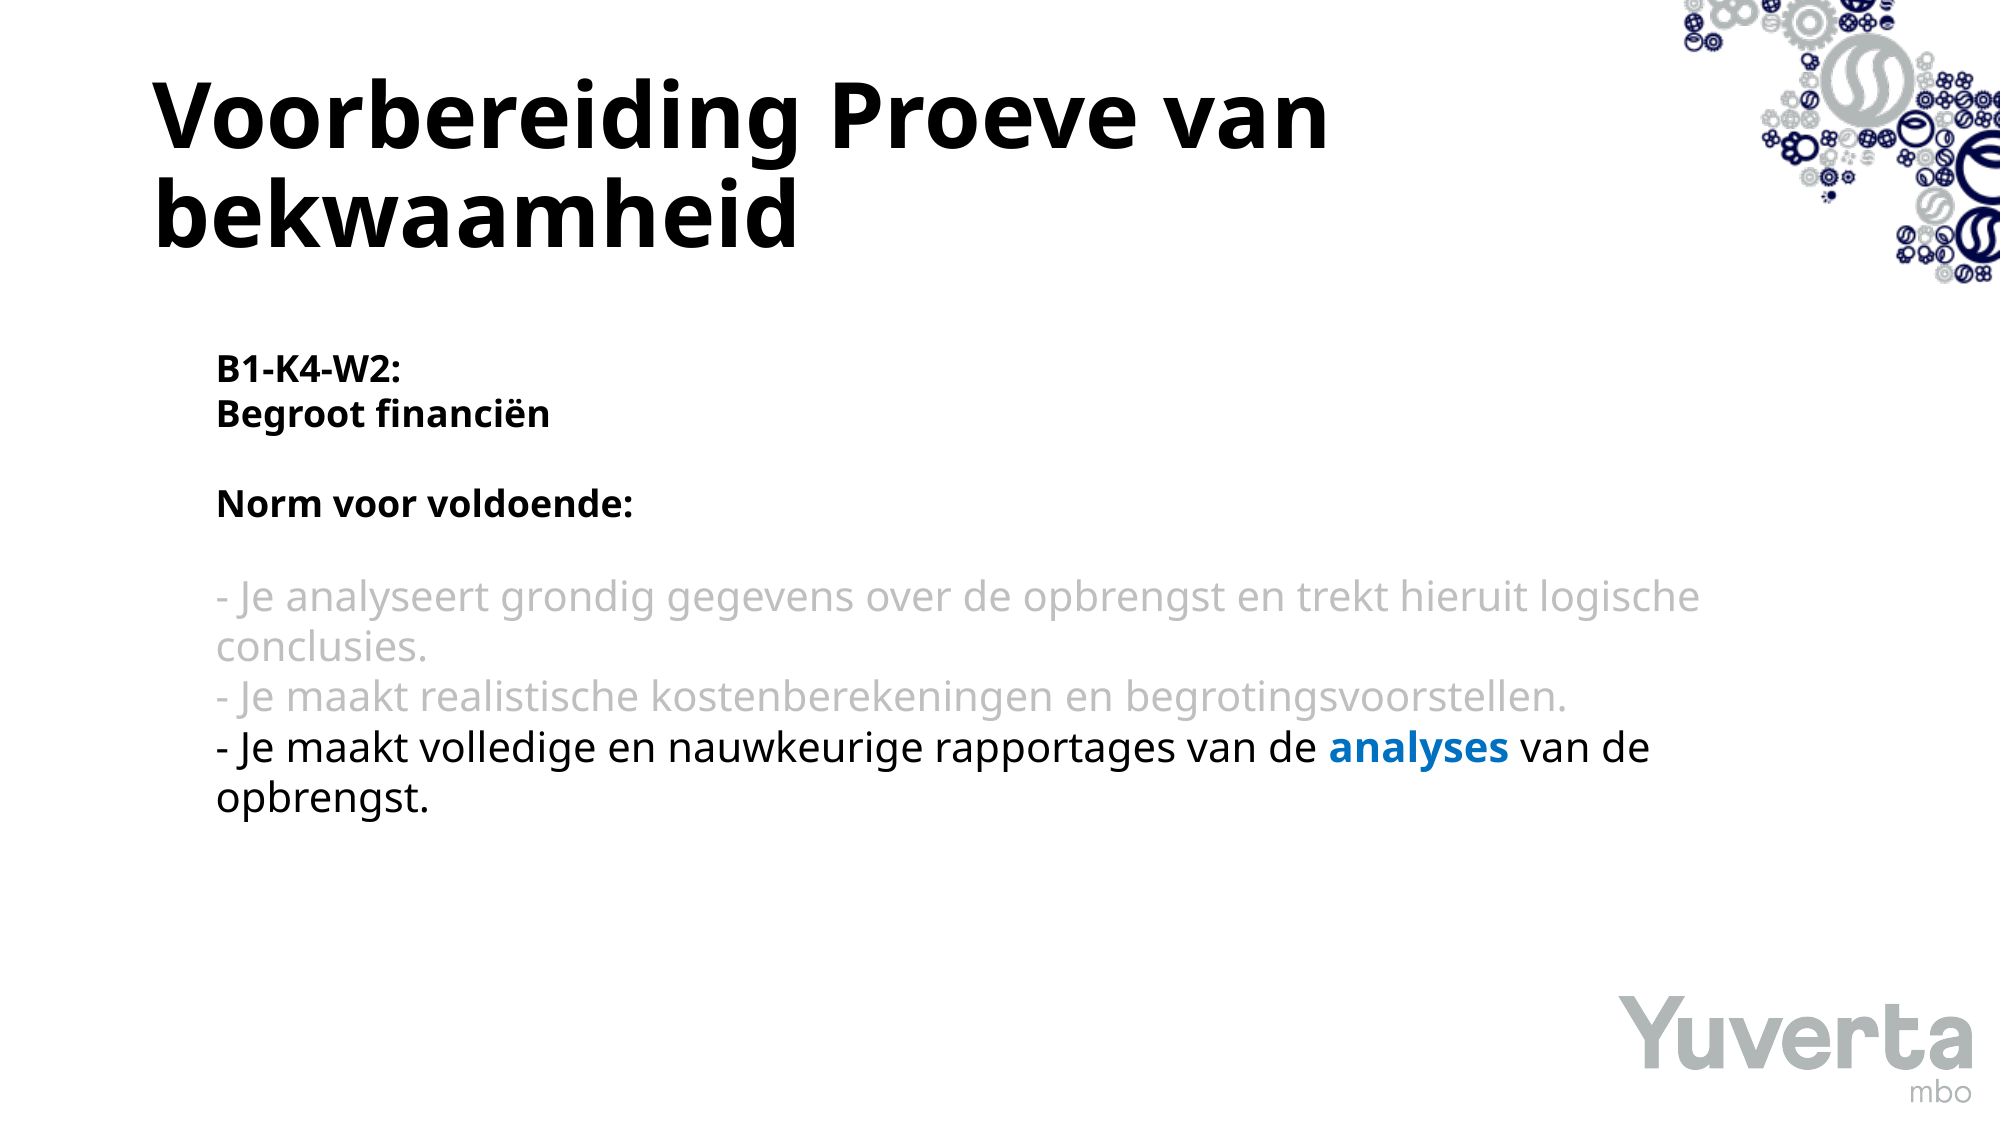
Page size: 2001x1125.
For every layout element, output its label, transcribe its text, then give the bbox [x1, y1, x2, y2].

text_box B1-K4-W2: Begroot financiën Norm voor voldoende: - Je analyseert grondig gegevens over de opbrengst en trekt hieruit logische conclusies. - Je maakt realistische kostenberekeningen en begrotingsvoorstellen. - Je maakt volledige en nauwkeurige rapportages van de analyses van de opbrengst. [200, 337, 1736, 873]
picture [0, 0, 2000, 1125]
title Voorbereiding Proeve van bekwaamheid [137, 59, 1863, 278]
